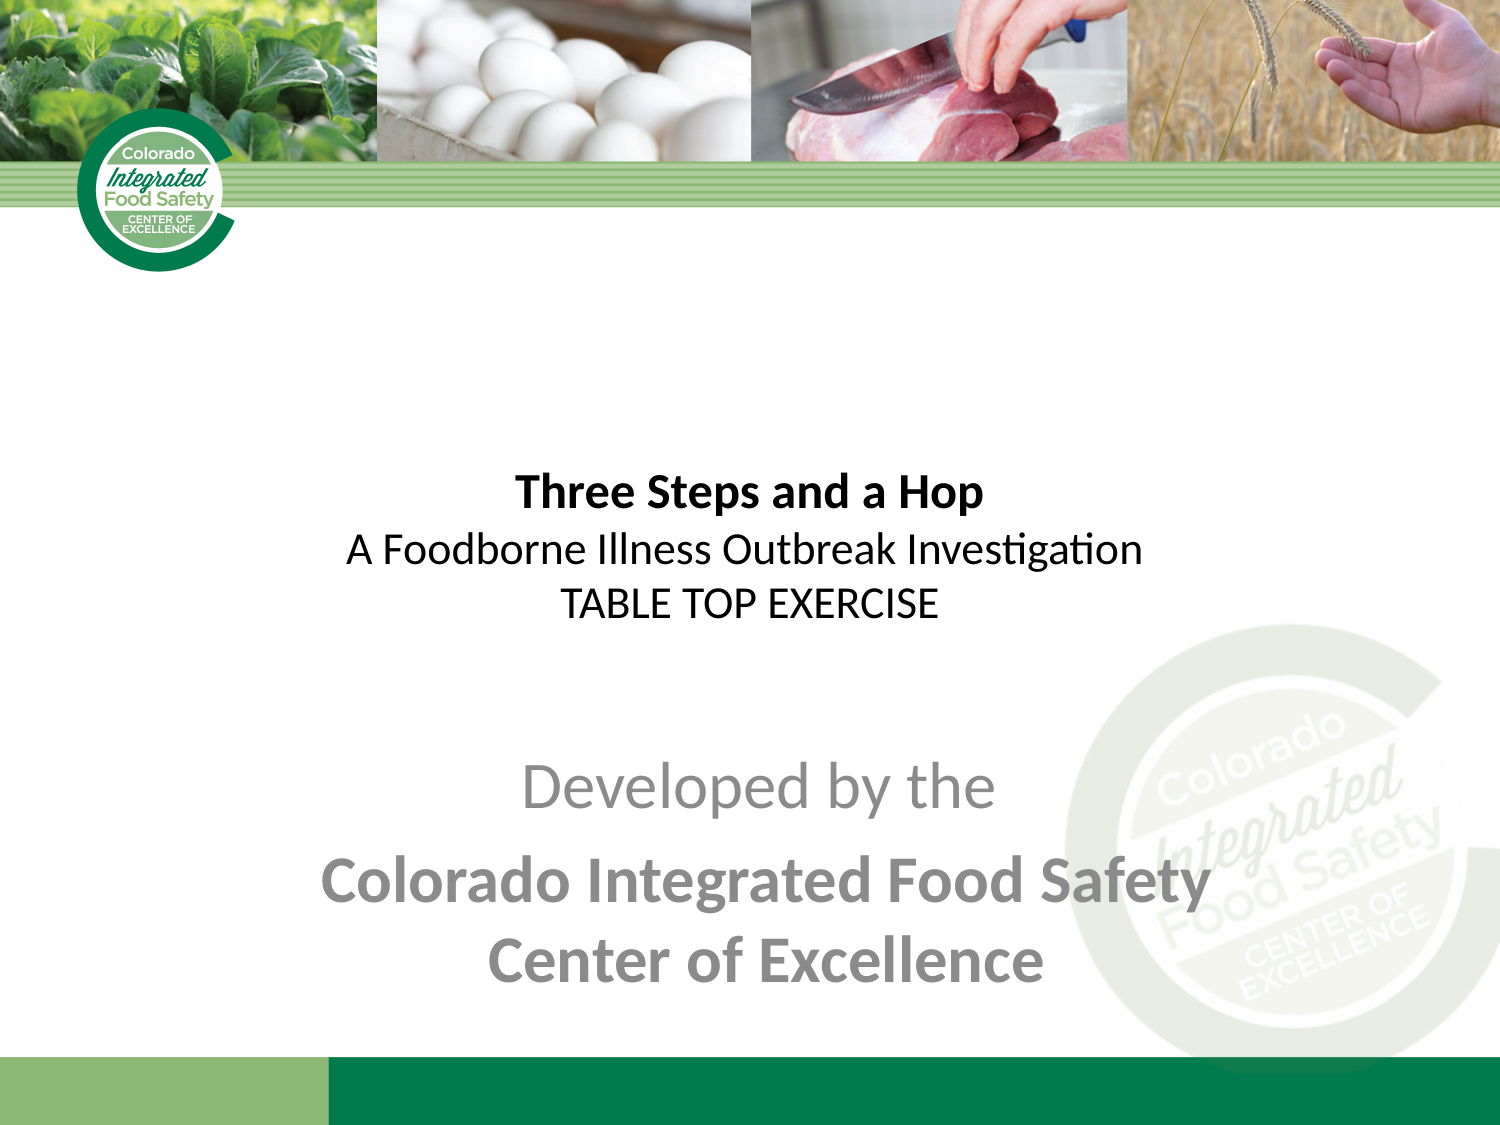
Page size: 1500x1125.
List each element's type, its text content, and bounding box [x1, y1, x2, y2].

picture [0, 0, 1500, 1125]
subtitle Developed by the Colorado Integrated Food Safety Center of Excellence [241, 734, 1292, 1023]
title Three Steps and a Hop A Foodborne Illness Outbreak Investigation TABLE TOP EXERCISE [112, 449, 1388, 692]
